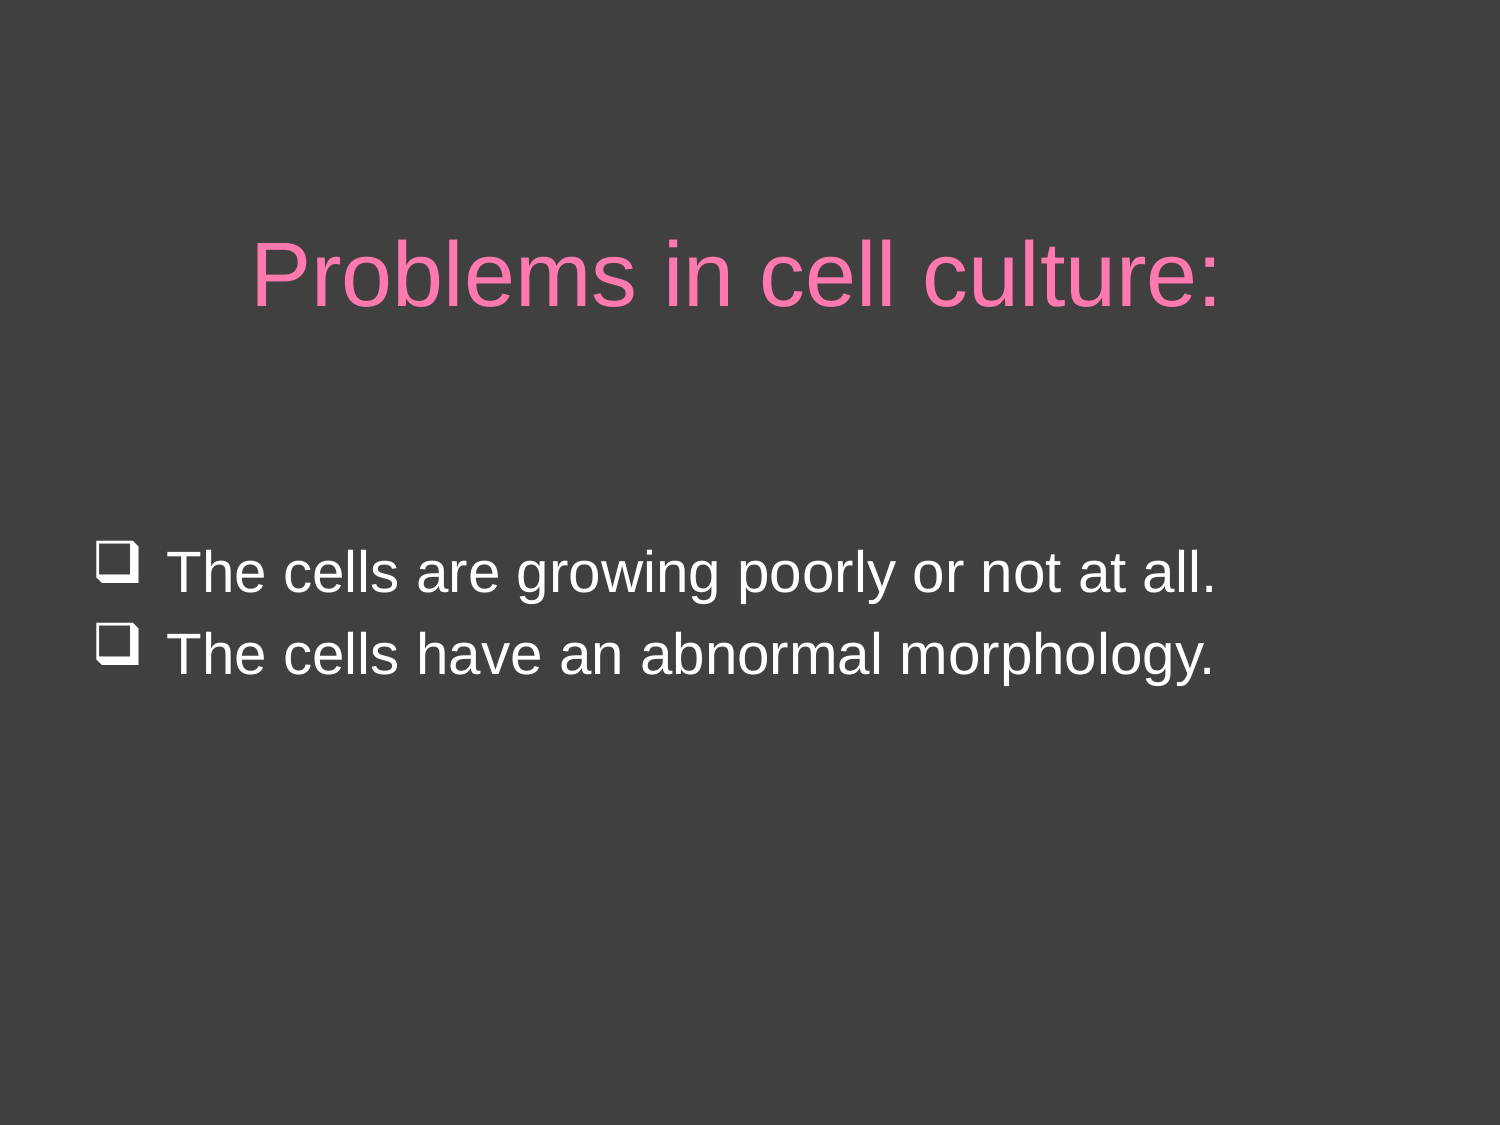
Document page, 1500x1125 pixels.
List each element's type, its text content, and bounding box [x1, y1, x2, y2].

title Problems in cell culture: [100, 149, 1376, 391]
subtitle The cells are growing poorly or not at all. The cells have an abnormal morphology. [76, 527, 1447, 815]
